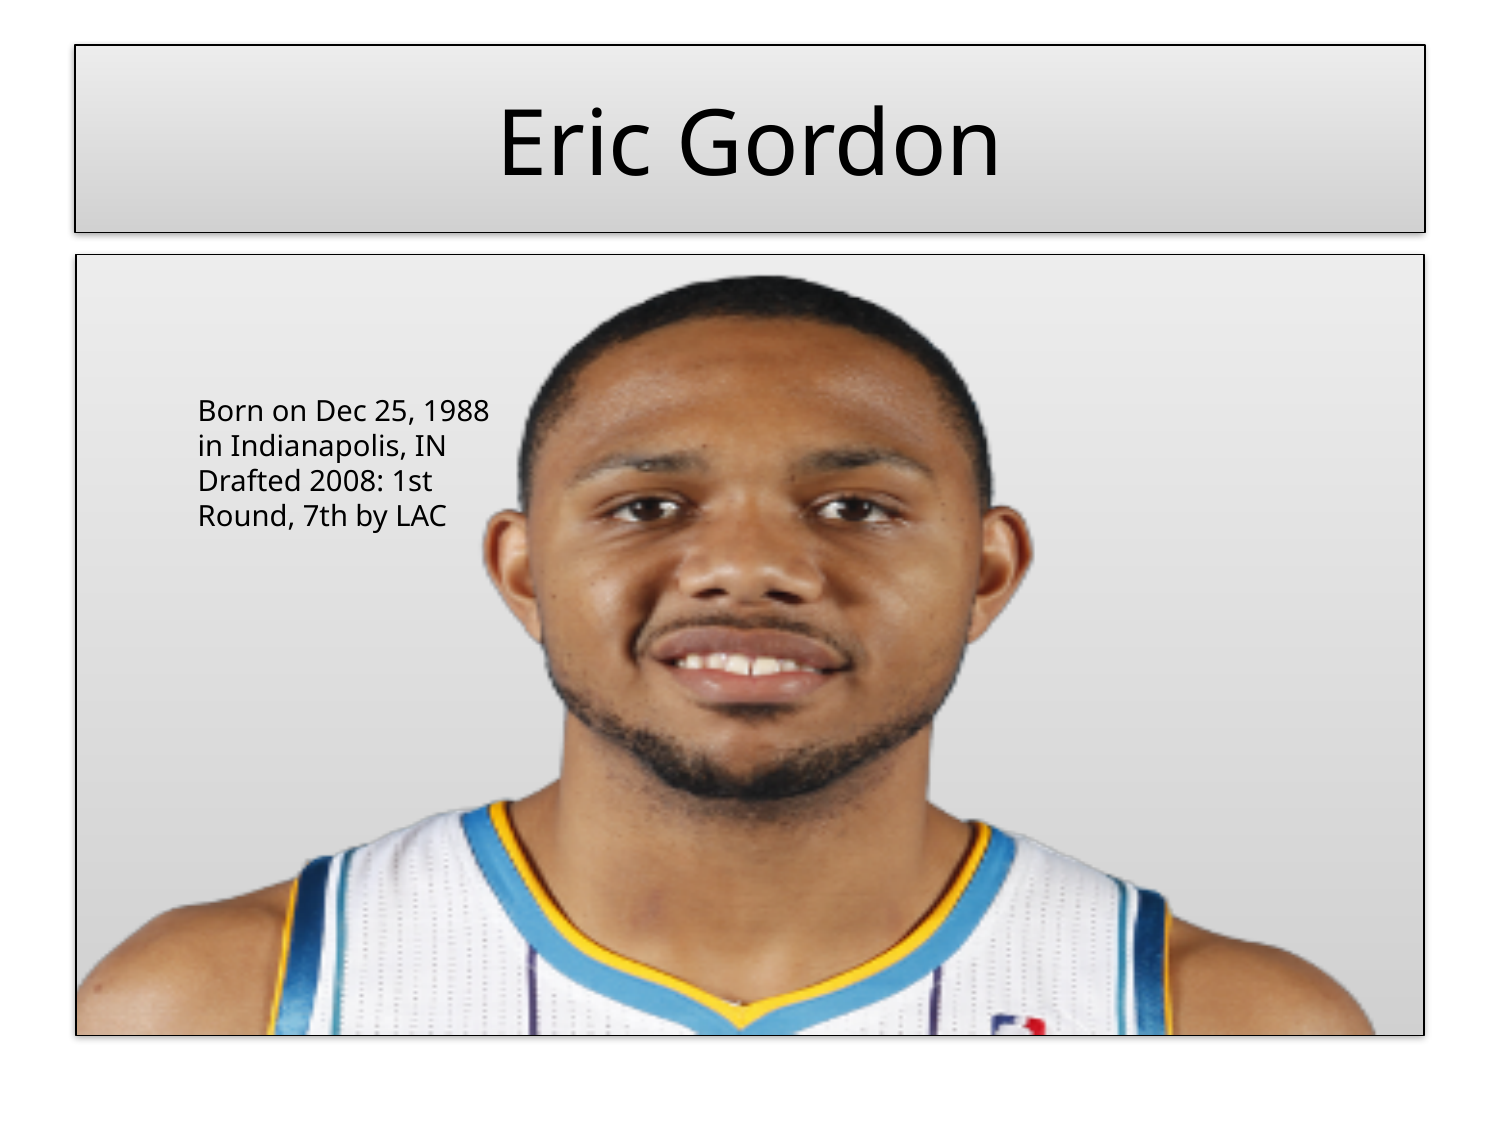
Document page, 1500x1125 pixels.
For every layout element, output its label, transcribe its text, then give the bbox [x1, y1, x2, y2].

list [76, 255, 1424, 1036]
title Eric Gordon [74, 44, 1426, 233]
